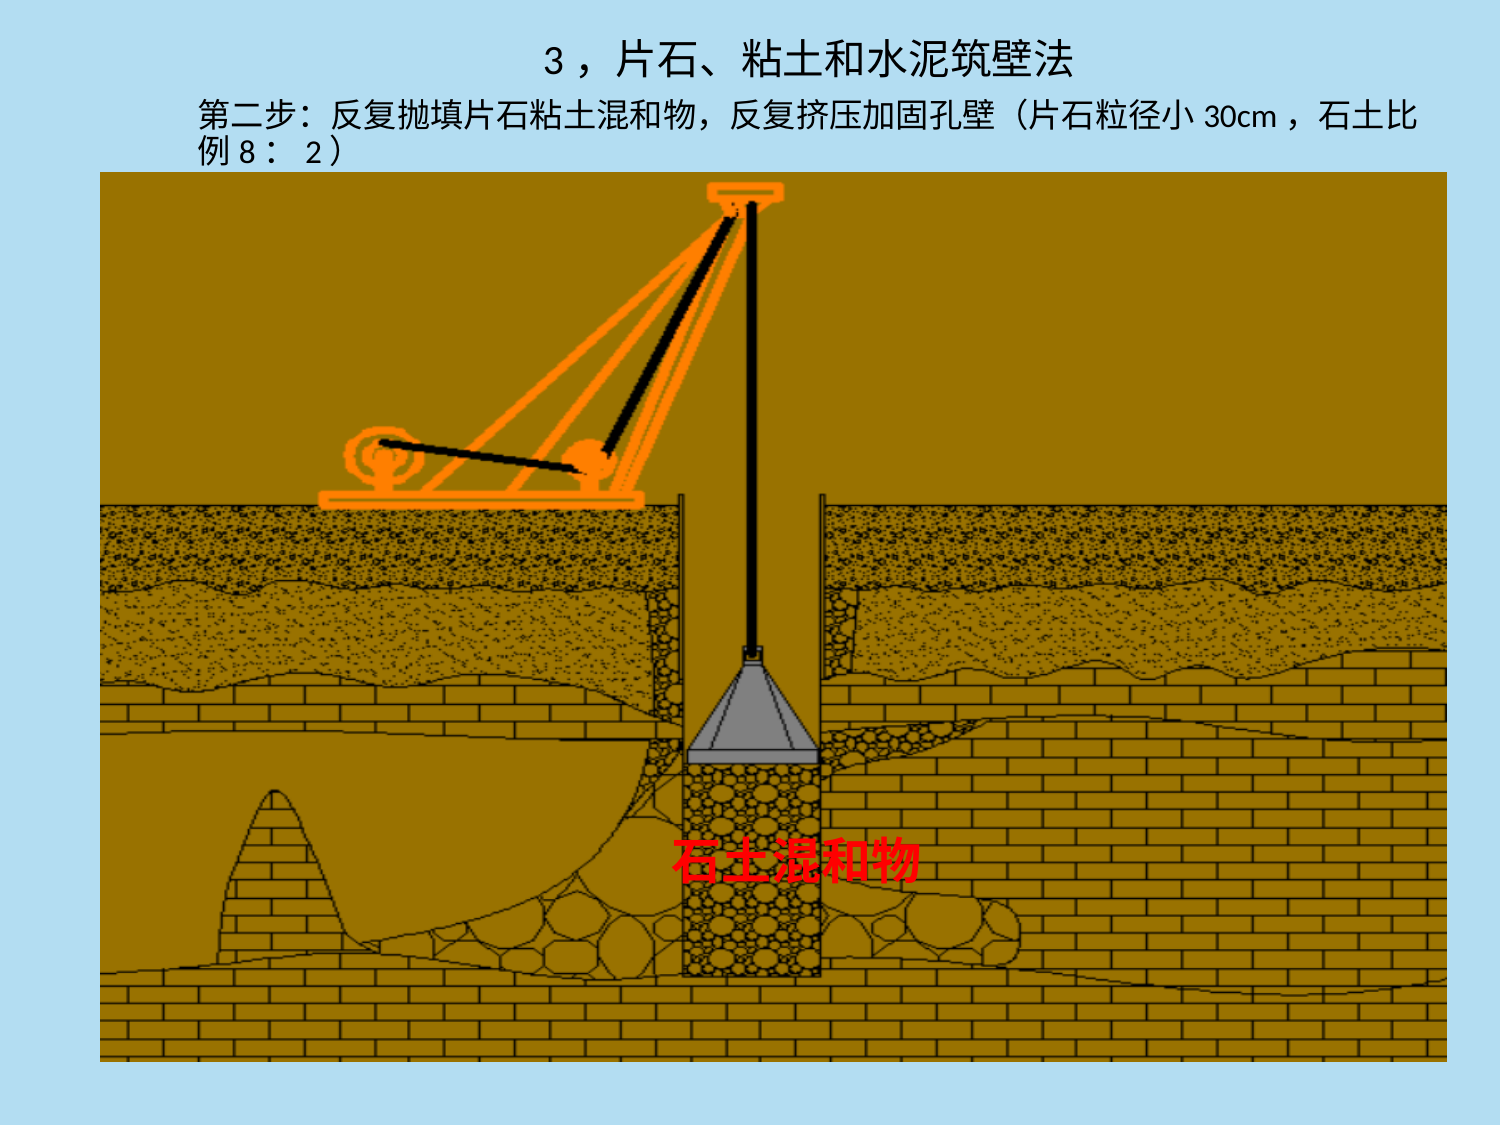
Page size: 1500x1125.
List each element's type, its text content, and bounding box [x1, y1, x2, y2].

text_box 3，片石、粘土和水泥筑壁法 第二步：反复抛填片石粘土混和物，反复挤压加固孔壁（片石粒径小30cm，石土比例8：2） [183, 31, 1436, 172]
picture [100, 172, 1447, 1062]
